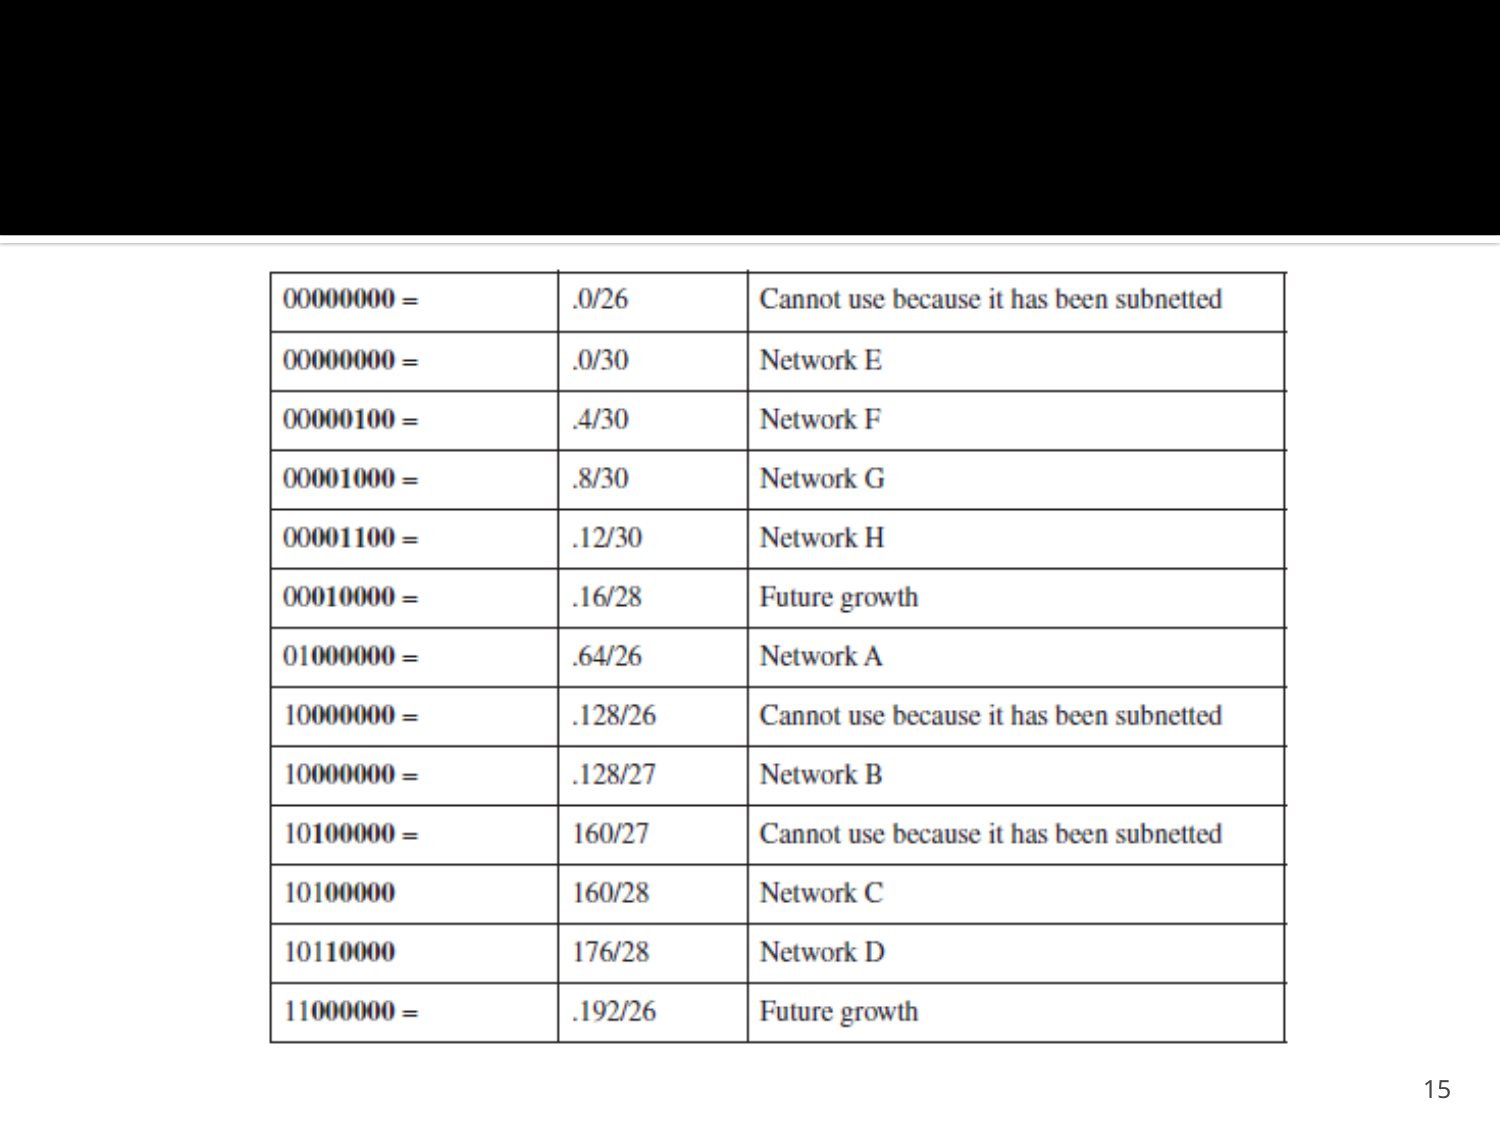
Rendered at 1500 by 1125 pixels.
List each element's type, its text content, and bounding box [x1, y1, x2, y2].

picture [262, 262, 1292, 1054]
slide_number 15 [1345, 1062, 1467, 1108]
